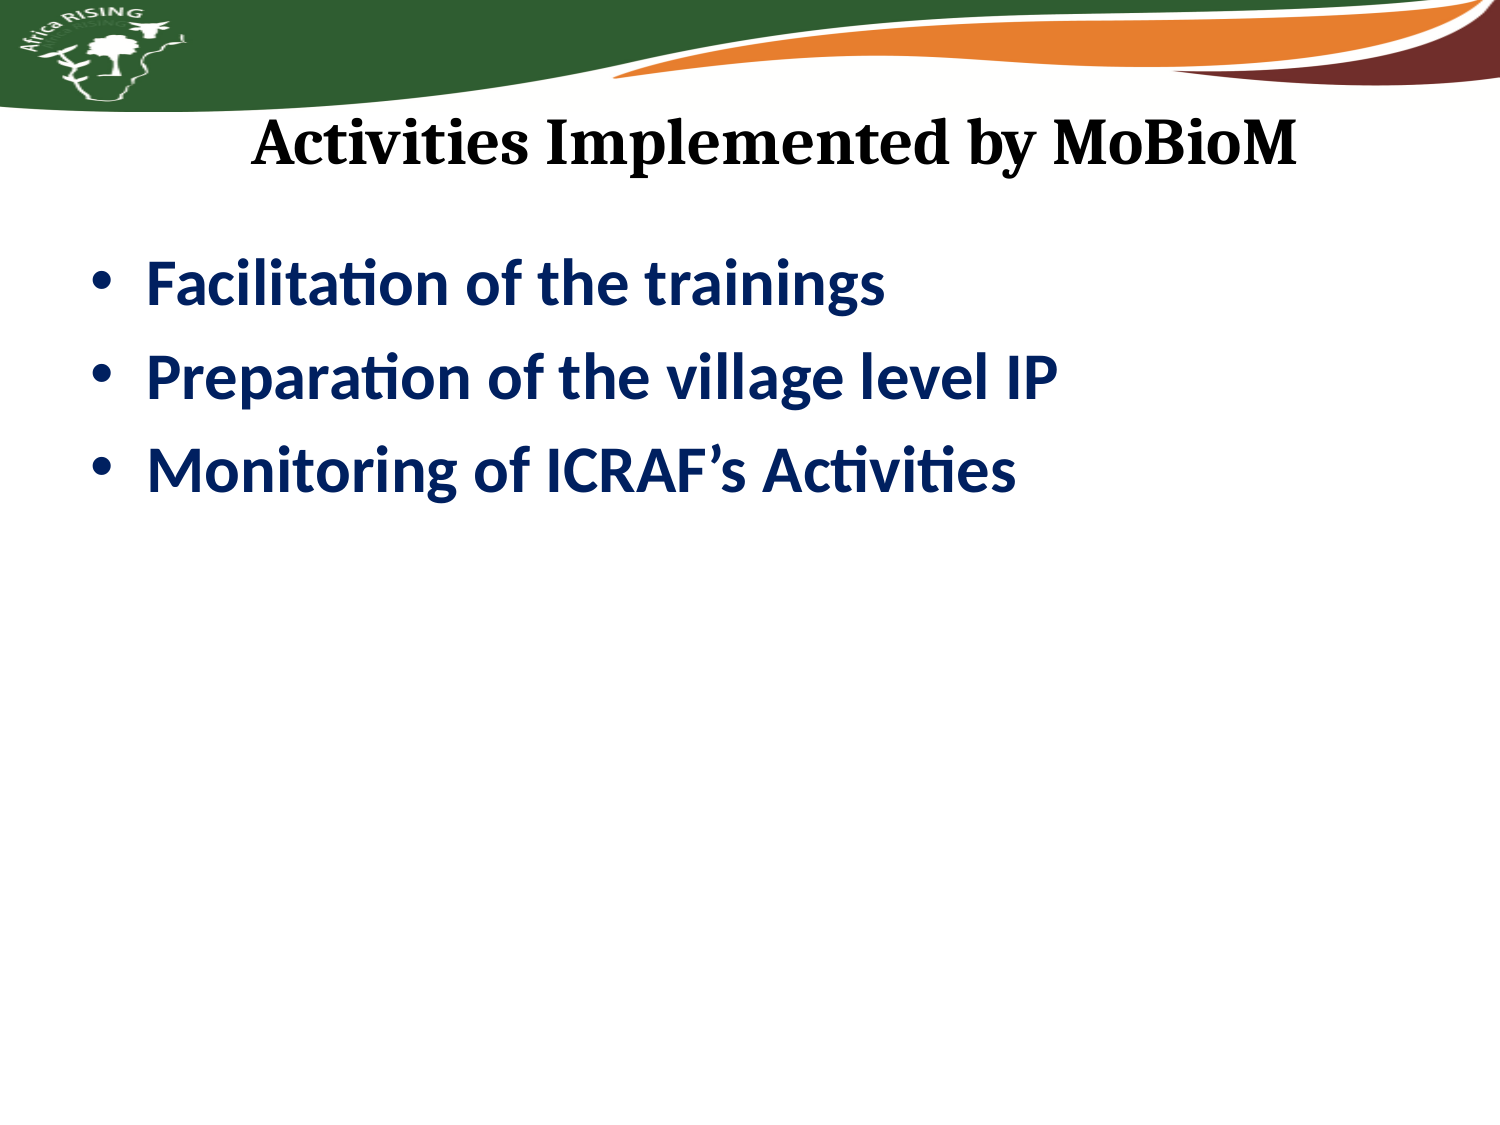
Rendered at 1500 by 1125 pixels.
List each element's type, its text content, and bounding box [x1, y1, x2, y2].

list Facilitation of the trainings Preparation of the village level IP Monitoring of ICRAF’s Activities [75, 231, 1425, 1005]
title Activities Implemented by MoBioM [100, 122, 1451, 186]
picture [0, 0, 1500, 114]
